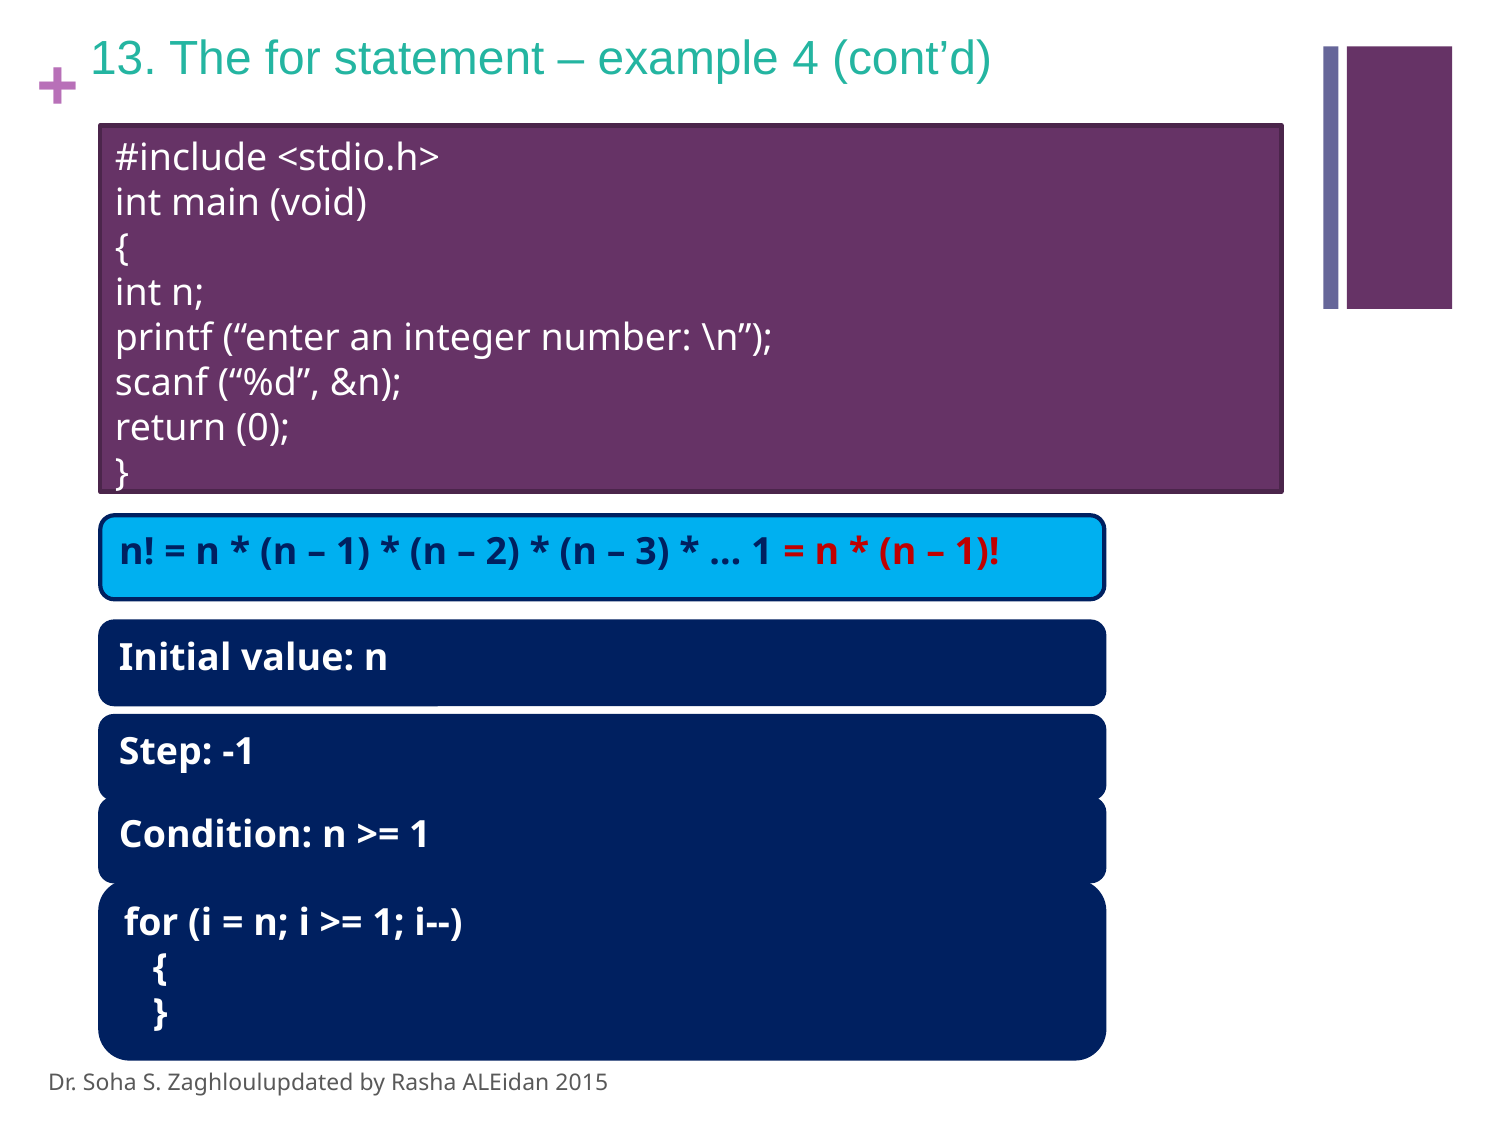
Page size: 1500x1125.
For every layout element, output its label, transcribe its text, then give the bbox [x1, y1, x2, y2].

title 13. The for statement – example 4 (cont’d) [75, 19, 1263, 93]
footer Dr. Soha S. Zaghloul updated by Rasha ALEidan 2015 [33, 1053, 1038, 1114]
text_box Initial value: n [98, 619, 1107, 707]
text_box for (i = n; i >= 1; i--) { } [98, 879, 1107, 1061]
text_box #include <stdio.h> int main (void) { int n; printf (“enter an integer number: \n”); scanf (“%d”, &n); return (0); } [98, 123, 1284, 494]
text_box n! = n * (n – 1) * (n – 2) * (n – 3) * … 1 = n * (n – 1)! [98, 513, 1107, 602]
text_box Step: -1 [98, 713, 1107, 799]
text_box Condition: n >= 1 [98, 796, 1107, 884]
